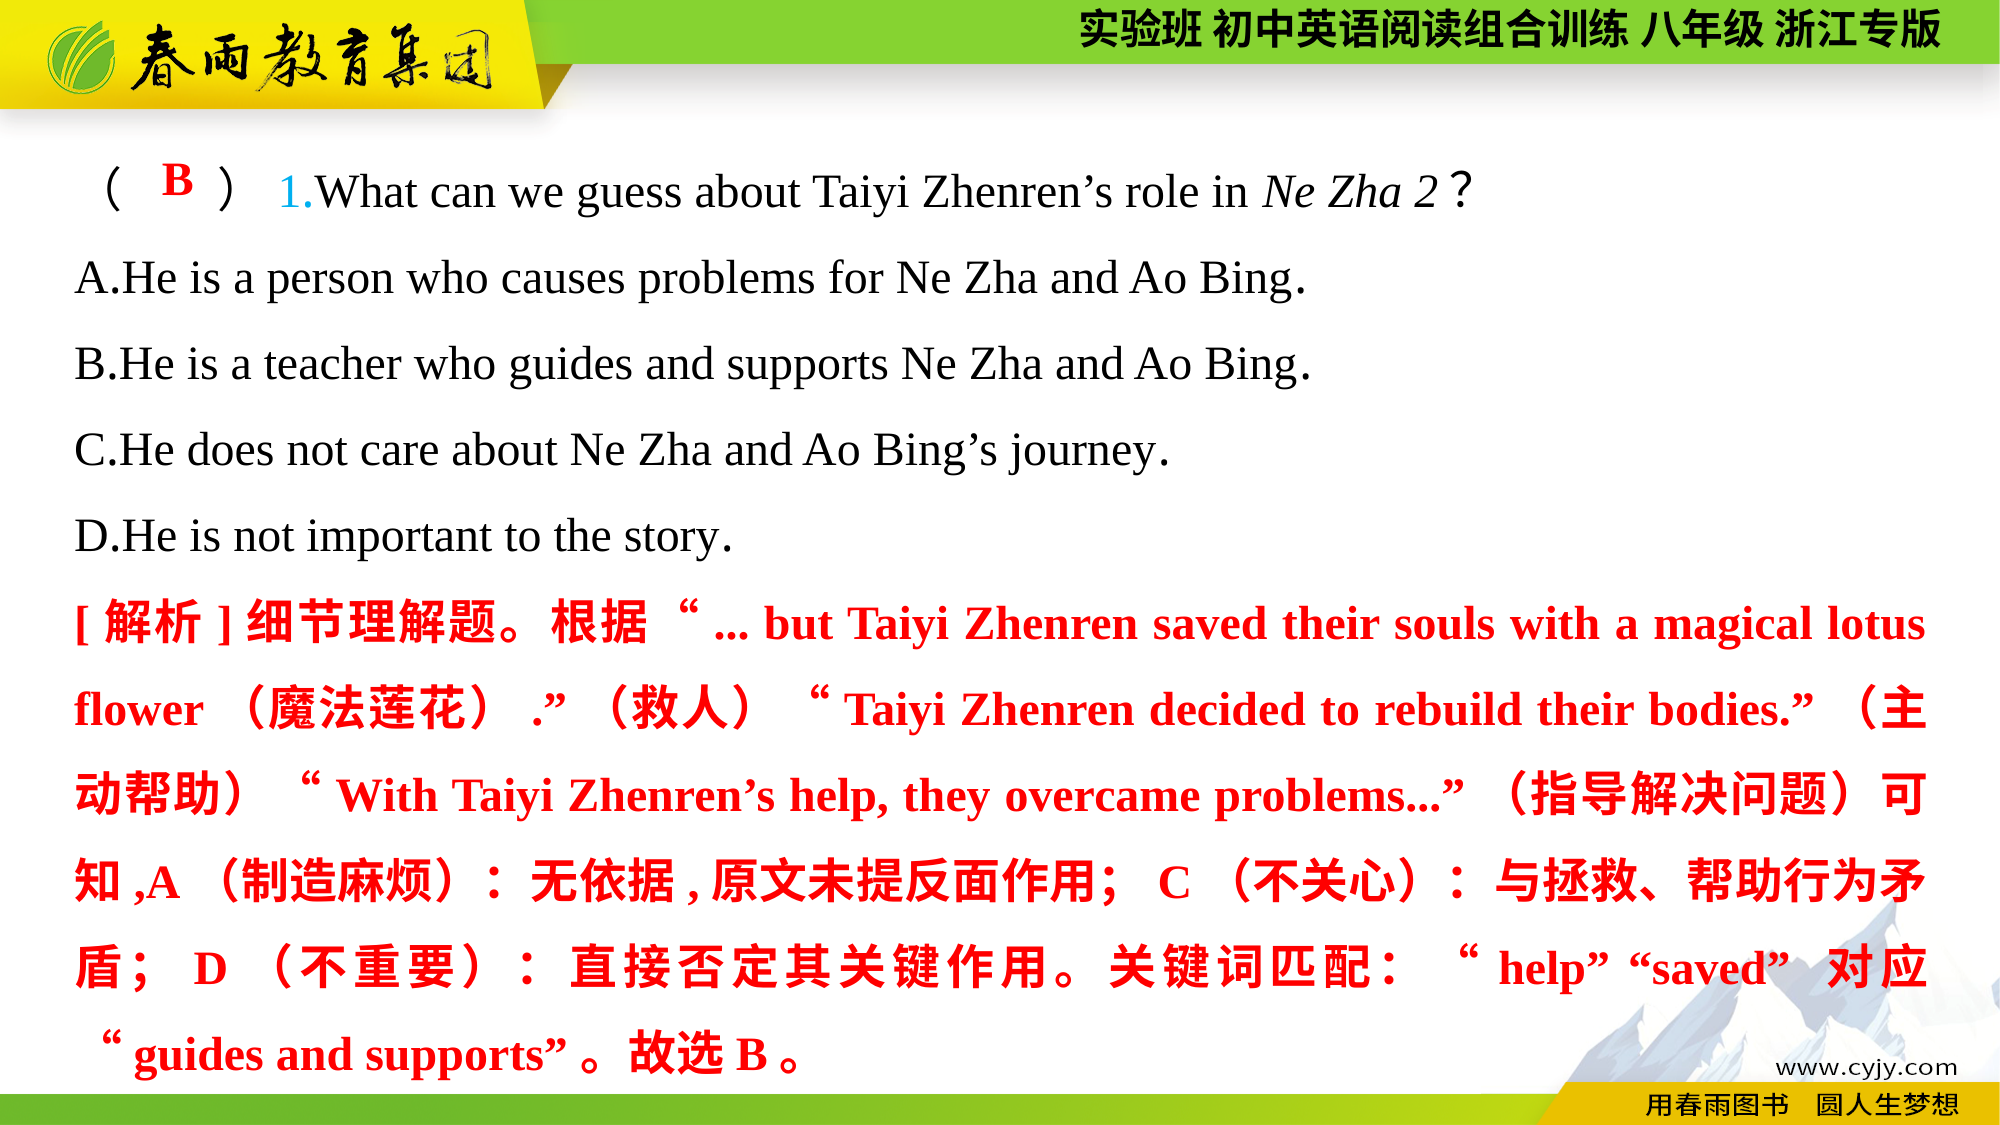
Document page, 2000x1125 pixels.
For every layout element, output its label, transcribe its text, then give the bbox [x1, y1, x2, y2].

text_box B [147, 140, 209, 213]
list （ ）1.What can we guess about Taiyi Zhenren’s role in Ne Zha 2？ A.He is a person who causes problems for Ne Zha and Ao Bing. B.He is a teacher who guides and supports Ne Zha and Ao Bing. C.He does not care about Ne Zha and Ao Bing’s journey. D.He is not important to the story. [59, 122, 1944, 555]
text_box [解析]细节理解题。根据“... but Taiyi Zhenren saved their souls with a magical lotus flower（魔法莲花）.”（救人）“Taiyi Zhenren decided to rebuild their bodies.”（主动帮助）“With Taiyi Zhenren’s help, they overcame problems...”（指导解决问题）可知,A（制造麻烦）：无依据,原文未提反面作用；C（不关心）：与拯救、帮助行为矛盾；D（不重要）：直接否定其关键作用。关键词匹配：“help” “saved” 对应 “guides and supports”。故选B。 [59, 555, 1944, 1088]
picture [0, 0, 2000, 1125]
